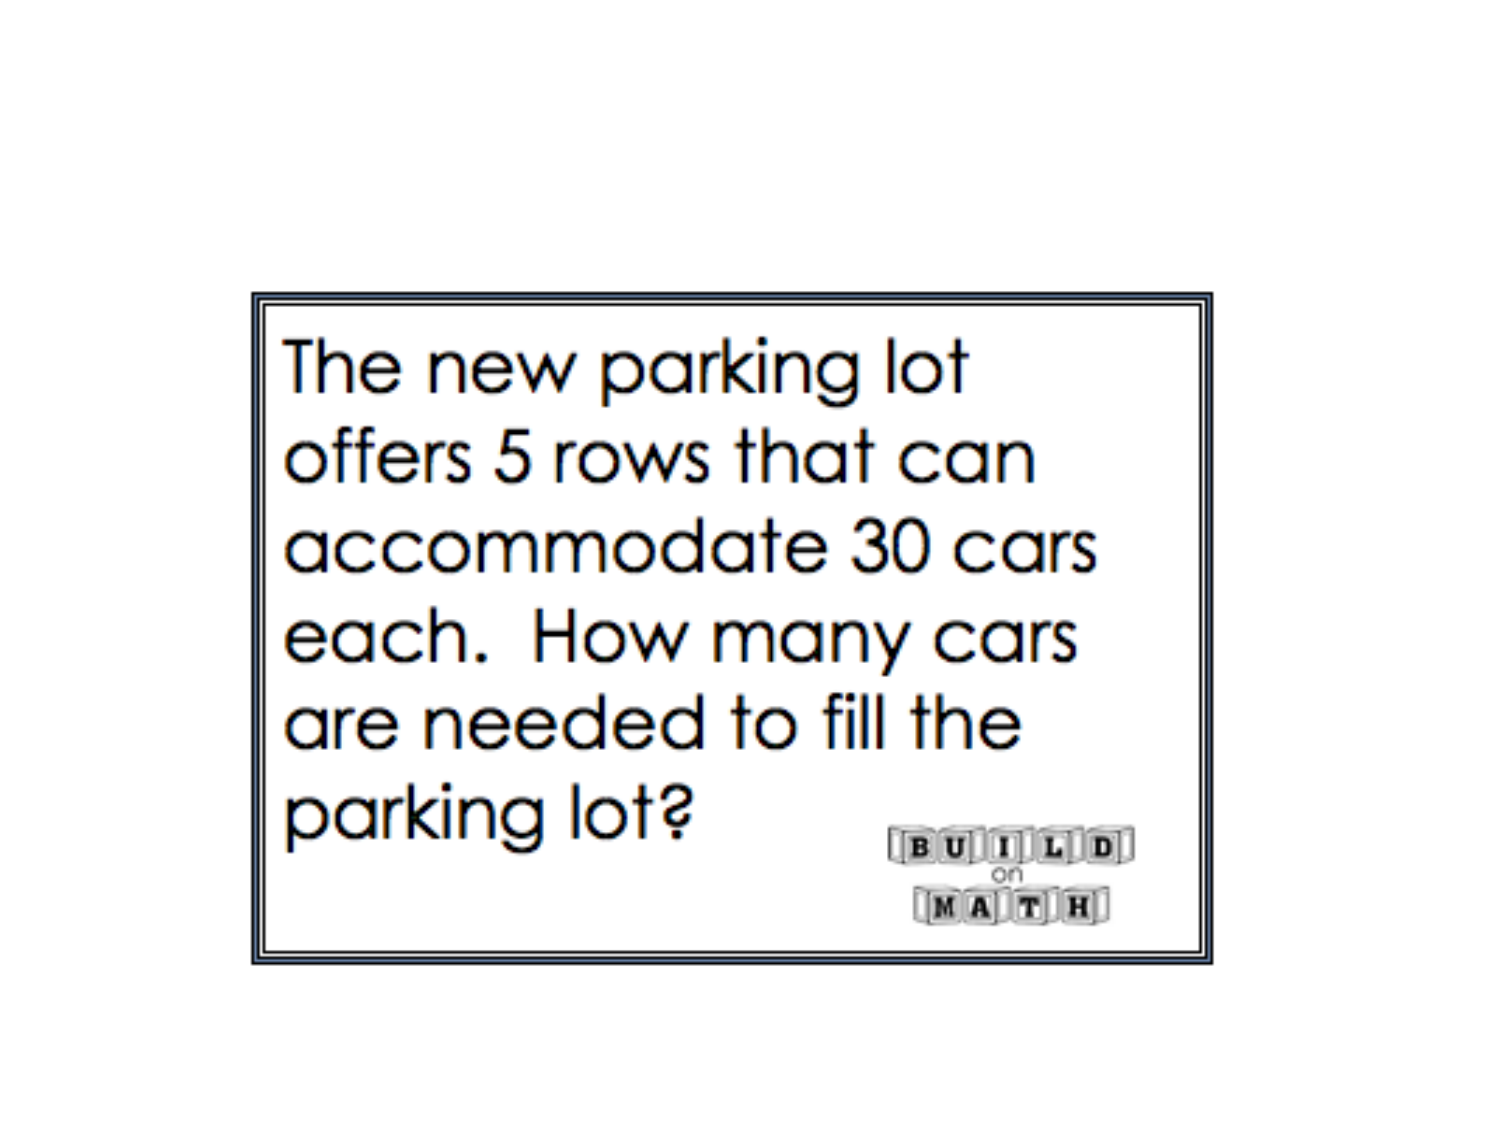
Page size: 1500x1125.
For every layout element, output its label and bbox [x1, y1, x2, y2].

list [74, 262, 1426, 1006]
